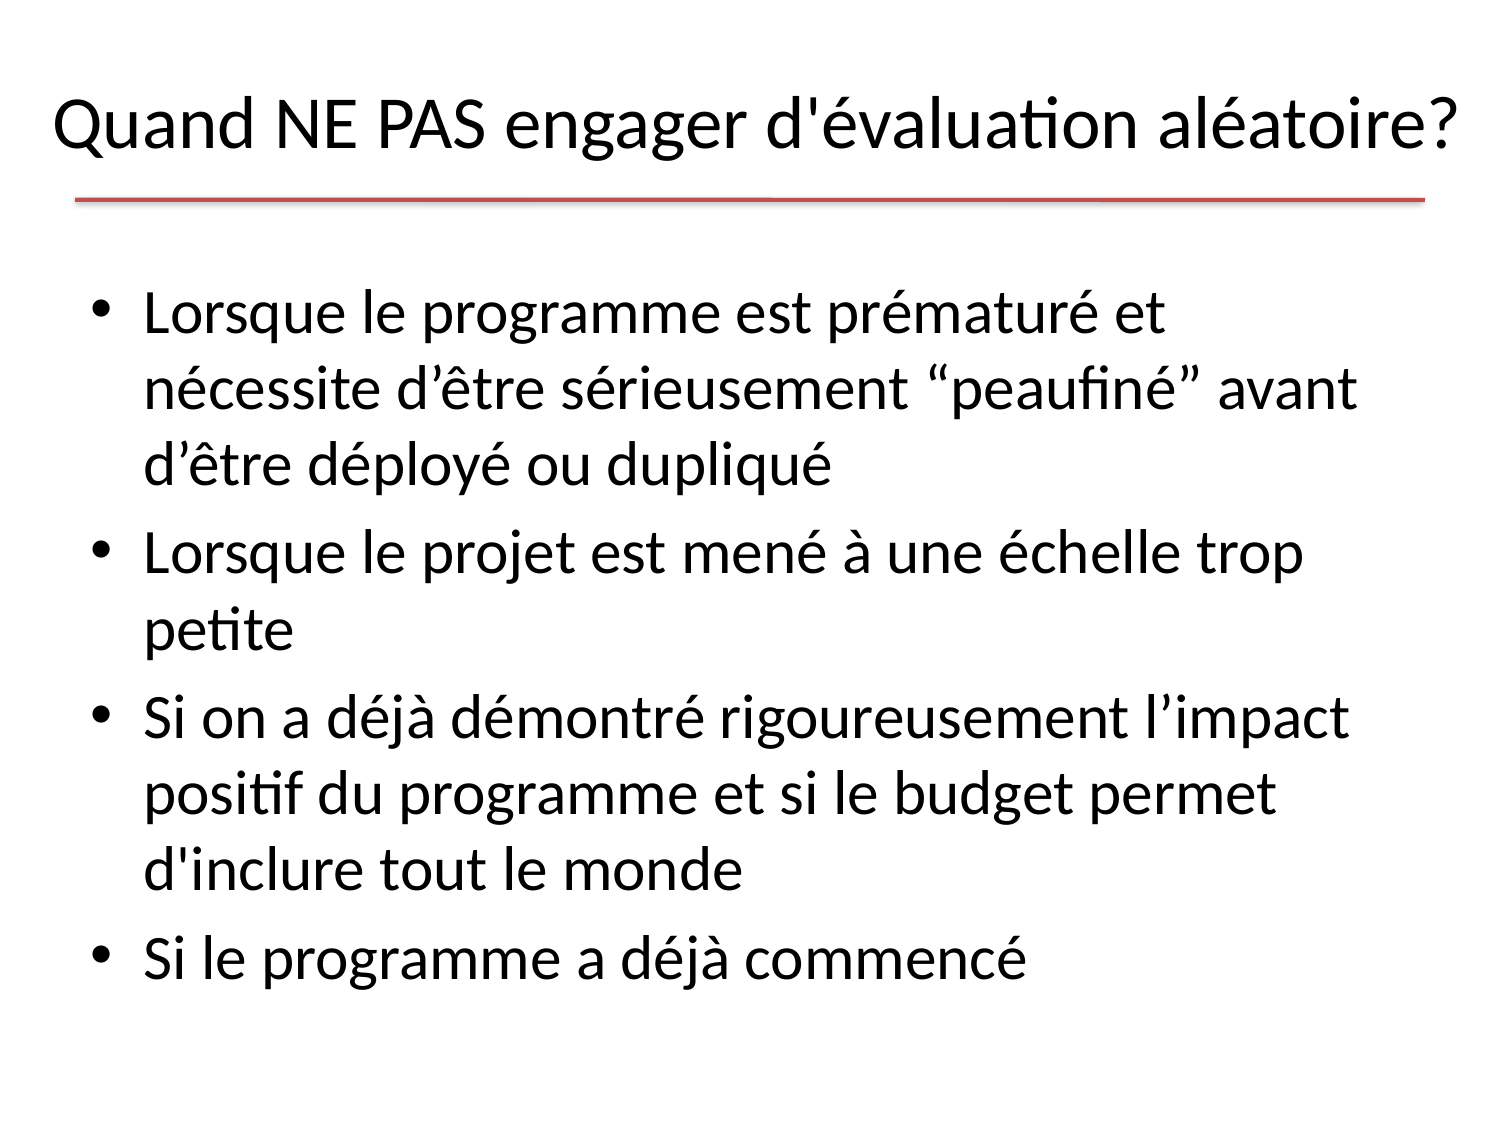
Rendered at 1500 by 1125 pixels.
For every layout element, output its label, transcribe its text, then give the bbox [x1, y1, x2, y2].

title Quand NE PAS engager d'évaluation aléatoire? [37, 24, 1500, 213]
list Lorsque le programme est prématuré et nécessite d’être sérieusement “peaufiné” avant d’être déployé ou dupliqué Lorsque le projet est mené à une échelle trop petite Si on a déjà démontré rigoureusement l’impact positif du programme et si le budget permet d'inclure tout le monde Si le programme a déjà commencé [75, 262, 1425, 1005]
